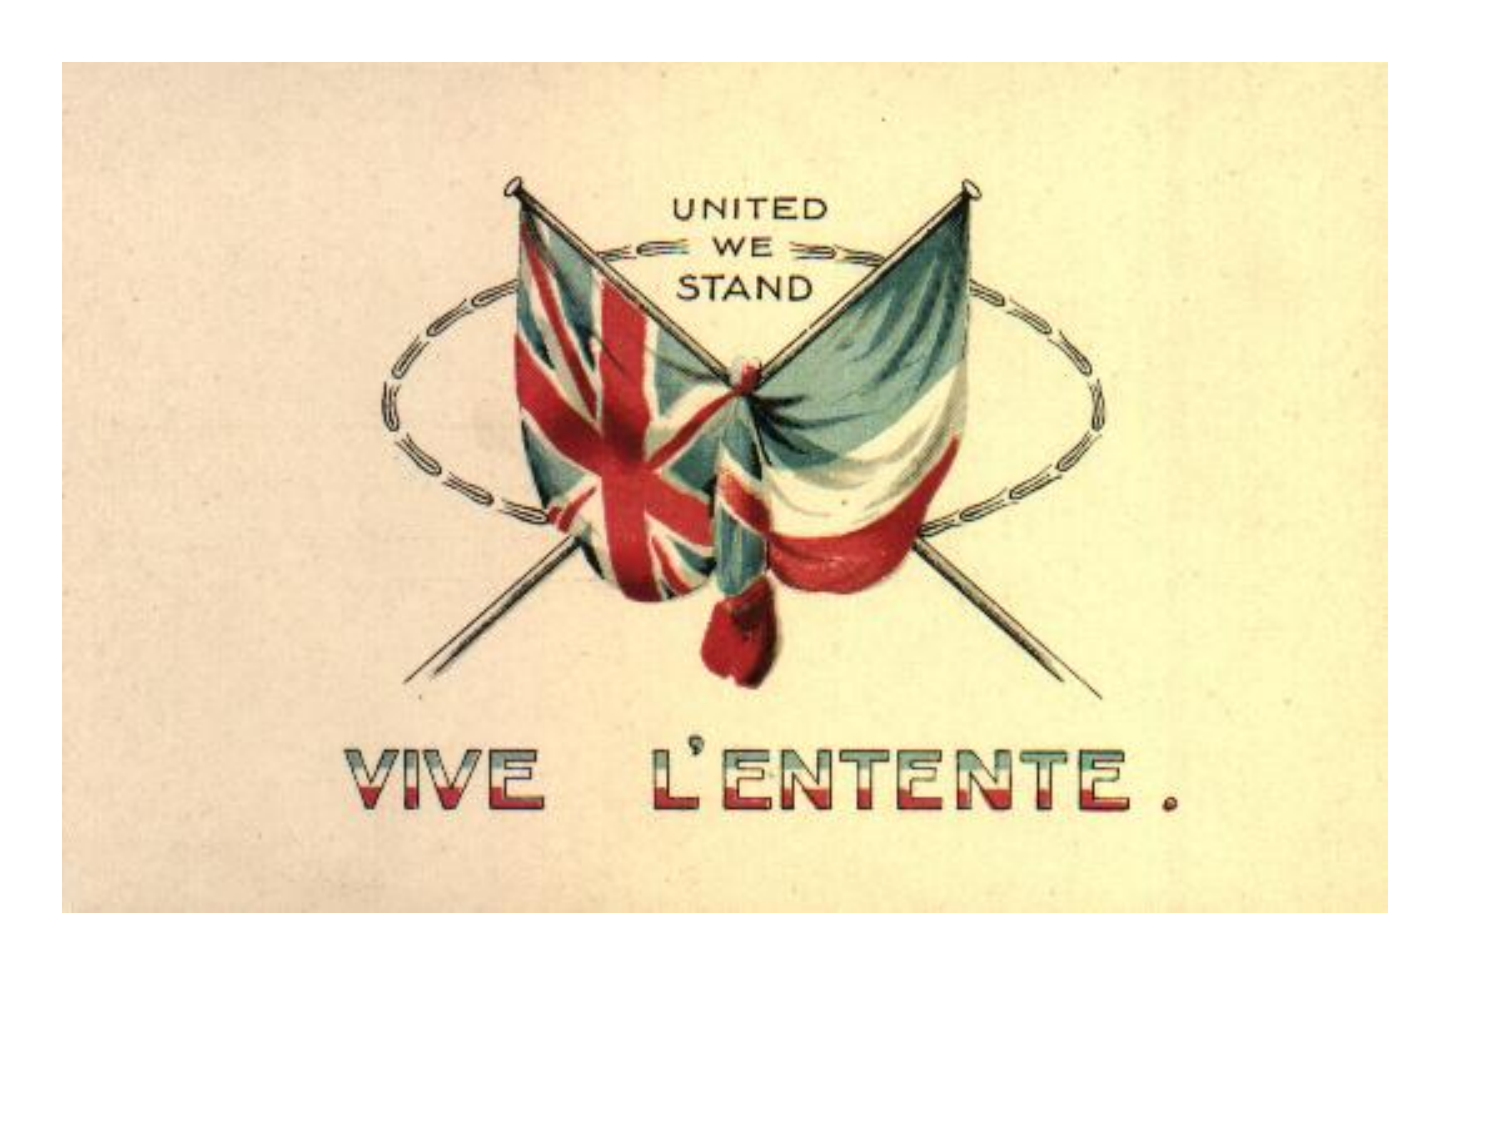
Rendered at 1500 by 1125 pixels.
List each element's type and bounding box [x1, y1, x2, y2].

picture [62, 62, 1388, 913]
